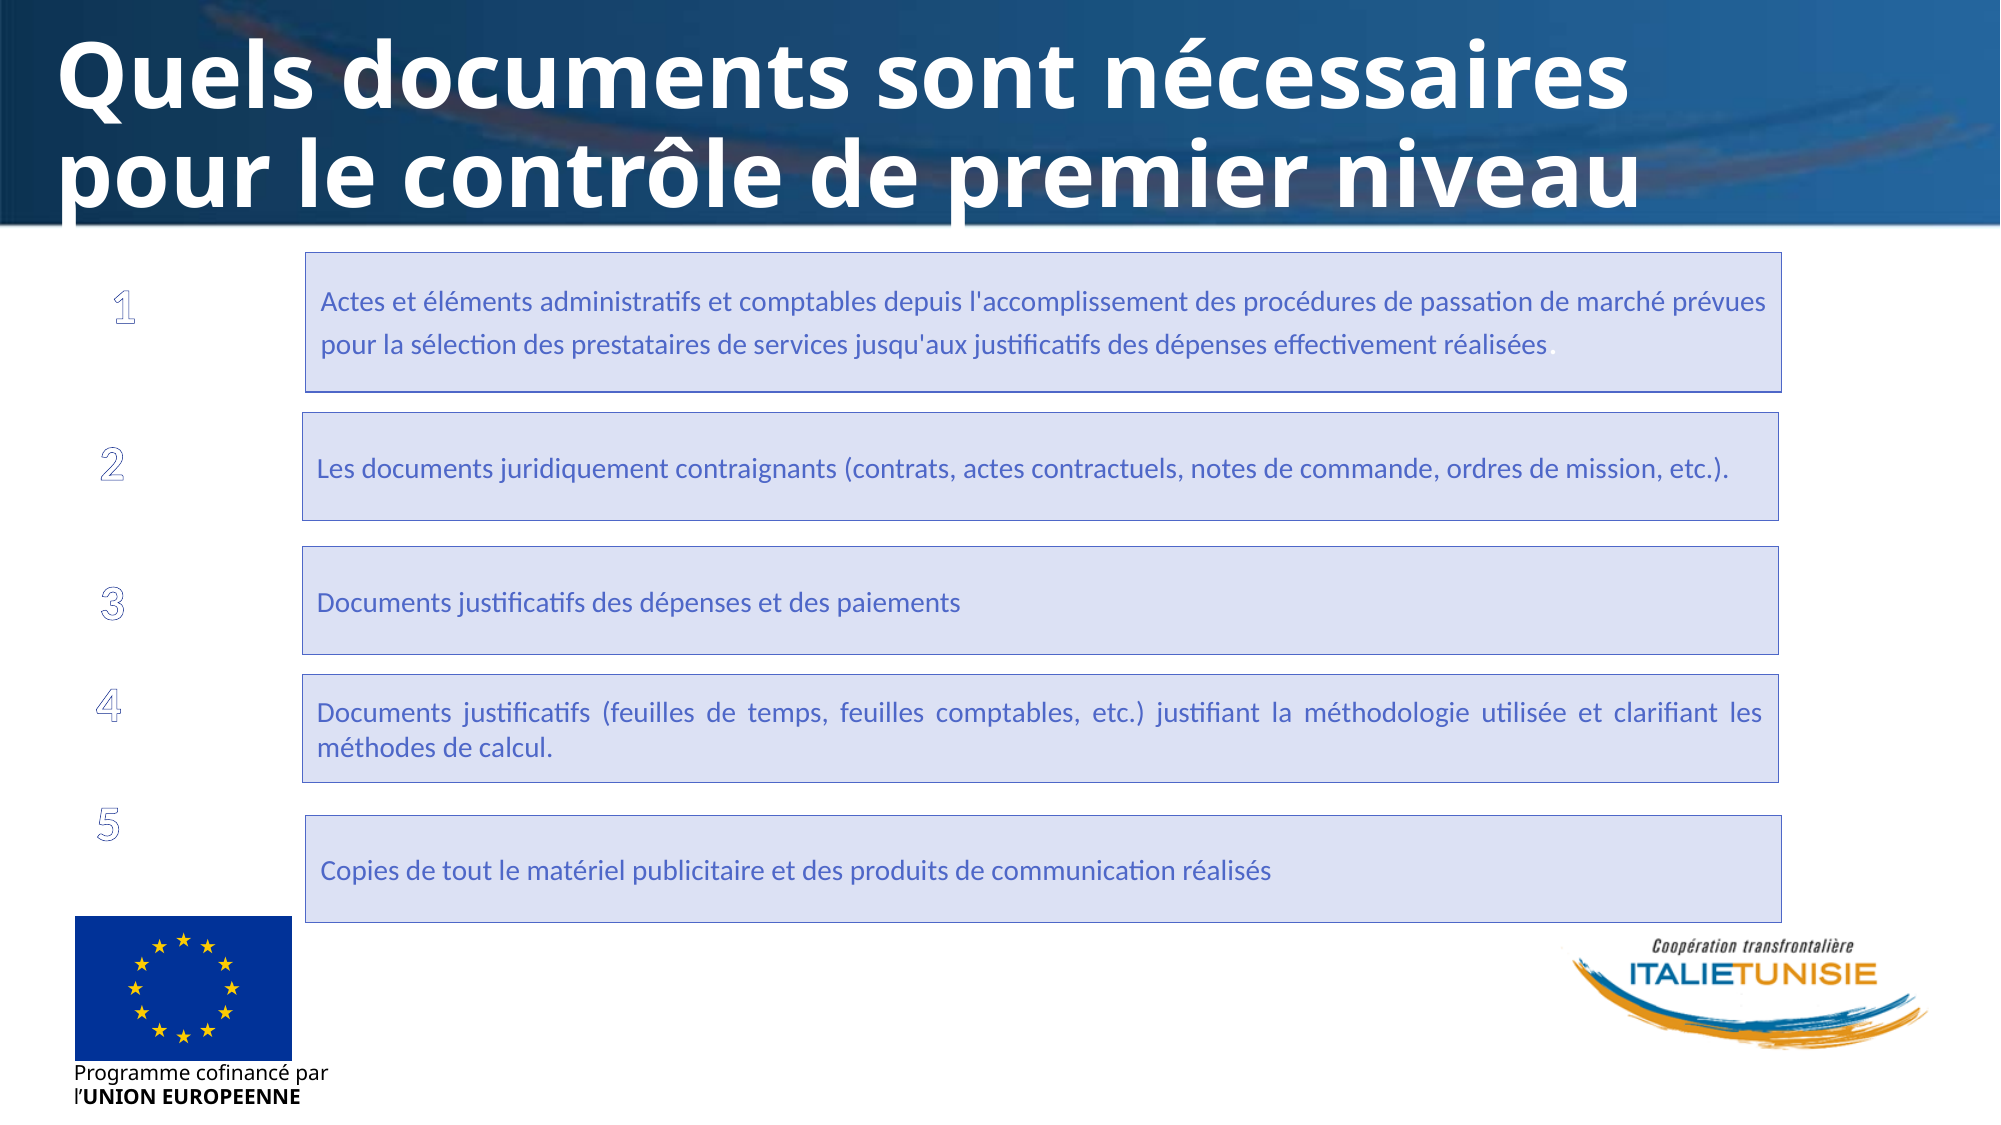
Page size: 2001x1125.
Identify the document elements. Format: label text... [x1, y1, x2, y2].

text_box 2 [46, 422, 178, 498]
text_box Actes et éléments administratifs et comptables depuis l'accomplissement des procédures de passation de marché prévues pour la sélection des prestataires de services jusqu'aux justificatifs des dépenses effectivement réalisées. [305, 252, 1782, 393]
text_box 3 [46, 562, 178, 638]
picture [75, 916, 292, 1061]
text_box Documents justificatifs (feuilles de temps, feuilles comptables, etc.) justifiant la méthodologie utilisée et clarifiant les méthodes de calcul. [302, 674, 1779, 783]
text_box Les documents juridiquement contraignants (contrats, actes contractuels, notes de commande, ordres de mission, etc.). [302, 412, 1779, 521]
picture [1559, 894, 1942, 1085]
text_box 5 [42, 783, 175, 858]
text_box 4 [42, 664, 175, 739]
text_box Copies de tout le matériel publicitaire et des produits de communication réalisés [305, 815, 1782, 923]
text_box 1 [57, 265, 190, 341]
picture [0, 0, 2000, 229]
title Quels documents sont nécessaires pour le contrôle de premier niveau [40, 22, 1779, 125]
text_box Documents justificatifs des dépenses et des paiements [302, 546, 1779, 655]
